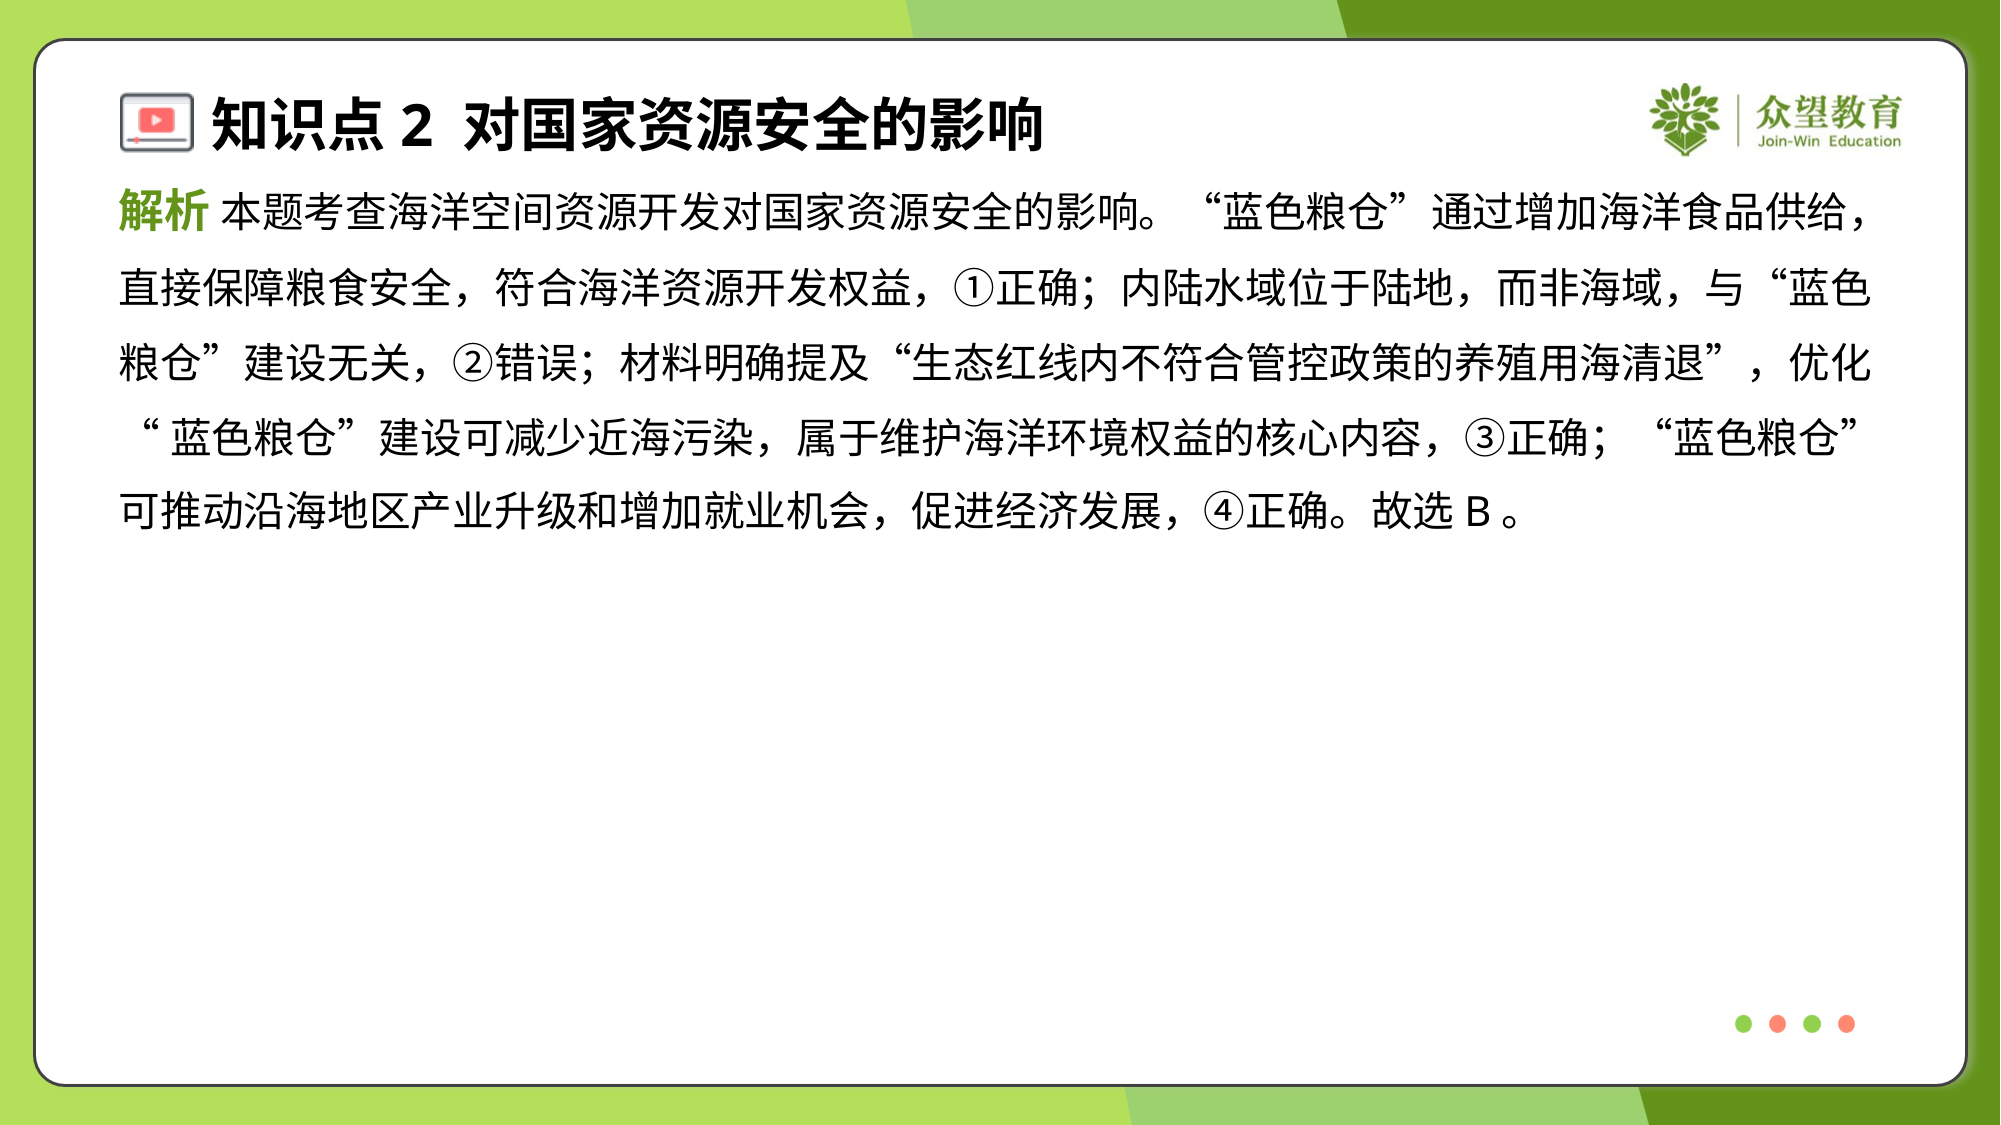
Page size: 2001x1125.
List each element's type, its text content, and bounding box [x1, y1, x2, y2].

text_box 解析 本题考查海洋空间资源开发对国家资源安全的影响。“蓝色粮仓”通过增加海洋食品供给， 直接保障粮食安全，符合海洋资源开发权益，①正确；内陆水域位于陆地，而非海域，与“蓝色 粮仓”建设无关，②错误；材料明确提及“生态红线内不符合管控政策的养殖用海清退”，优化 “蓝色粮仓”建设可减少近海污染，属于维护海洋环境权益的核心内容，③正确；“蓝色粮仓” 可推动沿海地区产业升级和增加就业机会，促进经济发展，④正确。故选B。 [118, 159, 1883, 527]
picture [0, 0, 2000, 1125]
